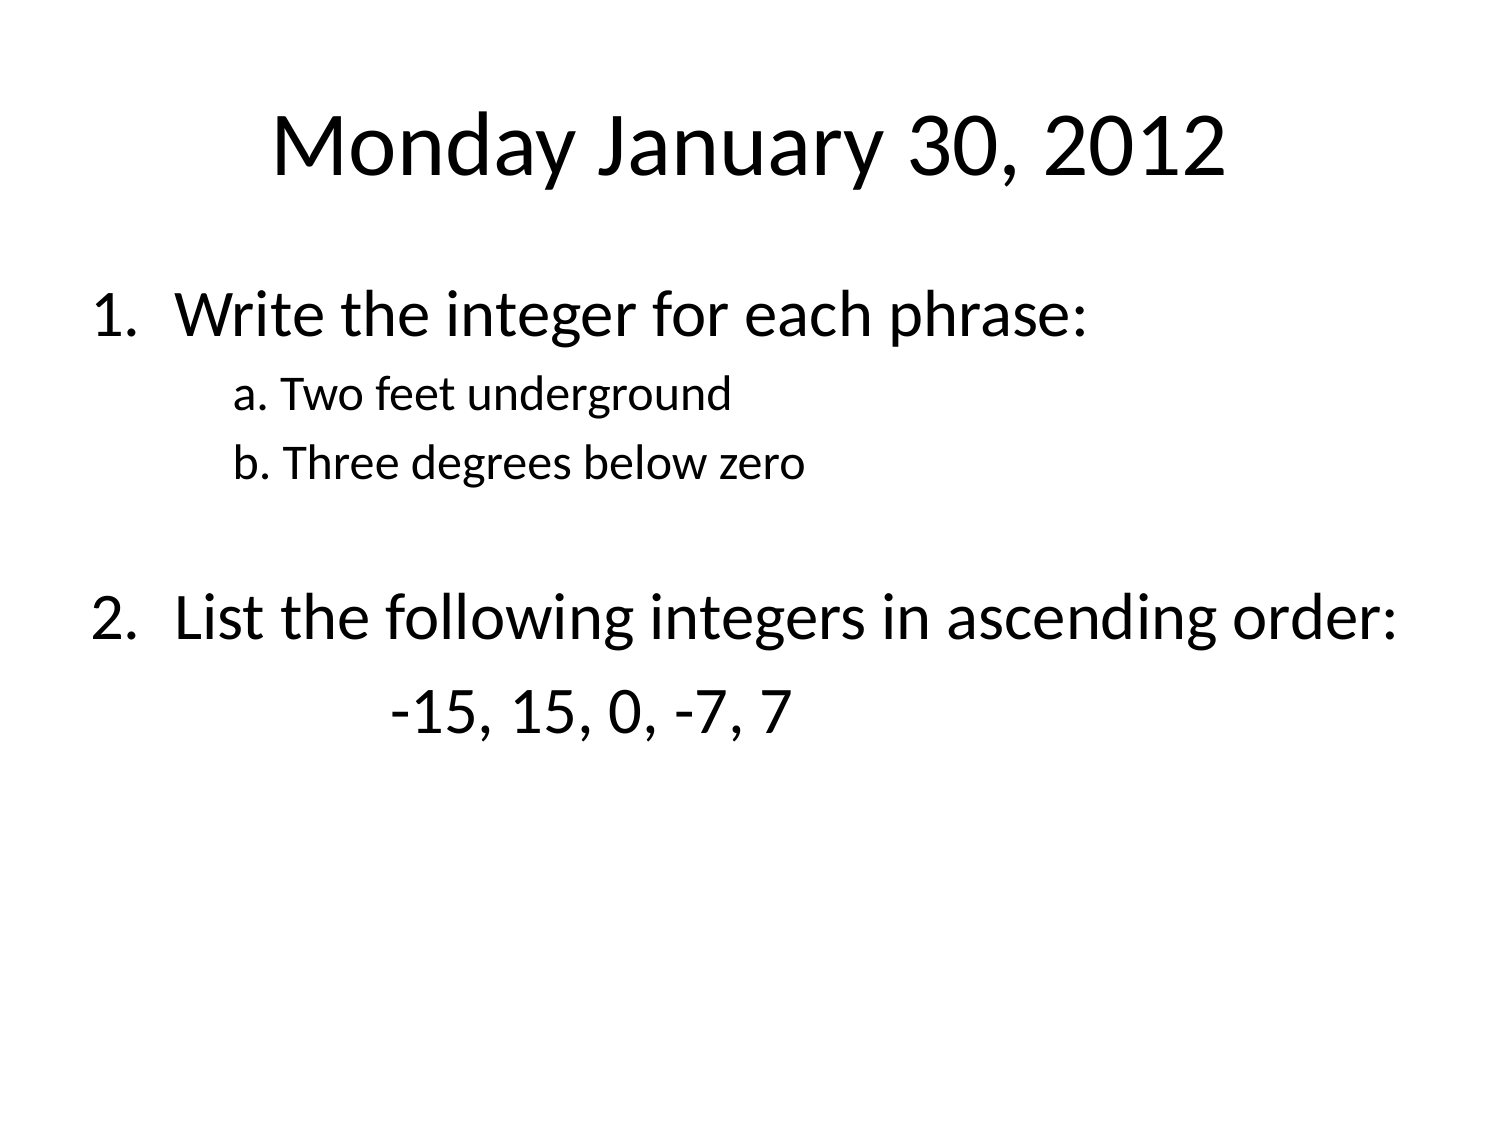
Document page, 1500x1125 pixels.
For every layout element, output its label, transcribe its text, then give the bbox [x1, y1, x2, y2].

list Write the integer for each phrase: a. Two feet underground b. Three degrees below zero List the following integers in ascending order: -15, 15, 0, -7, 7 [75, 262, 1425, 1005]
title Monday January 30, 2012 [75, 45, 1425, 233]
